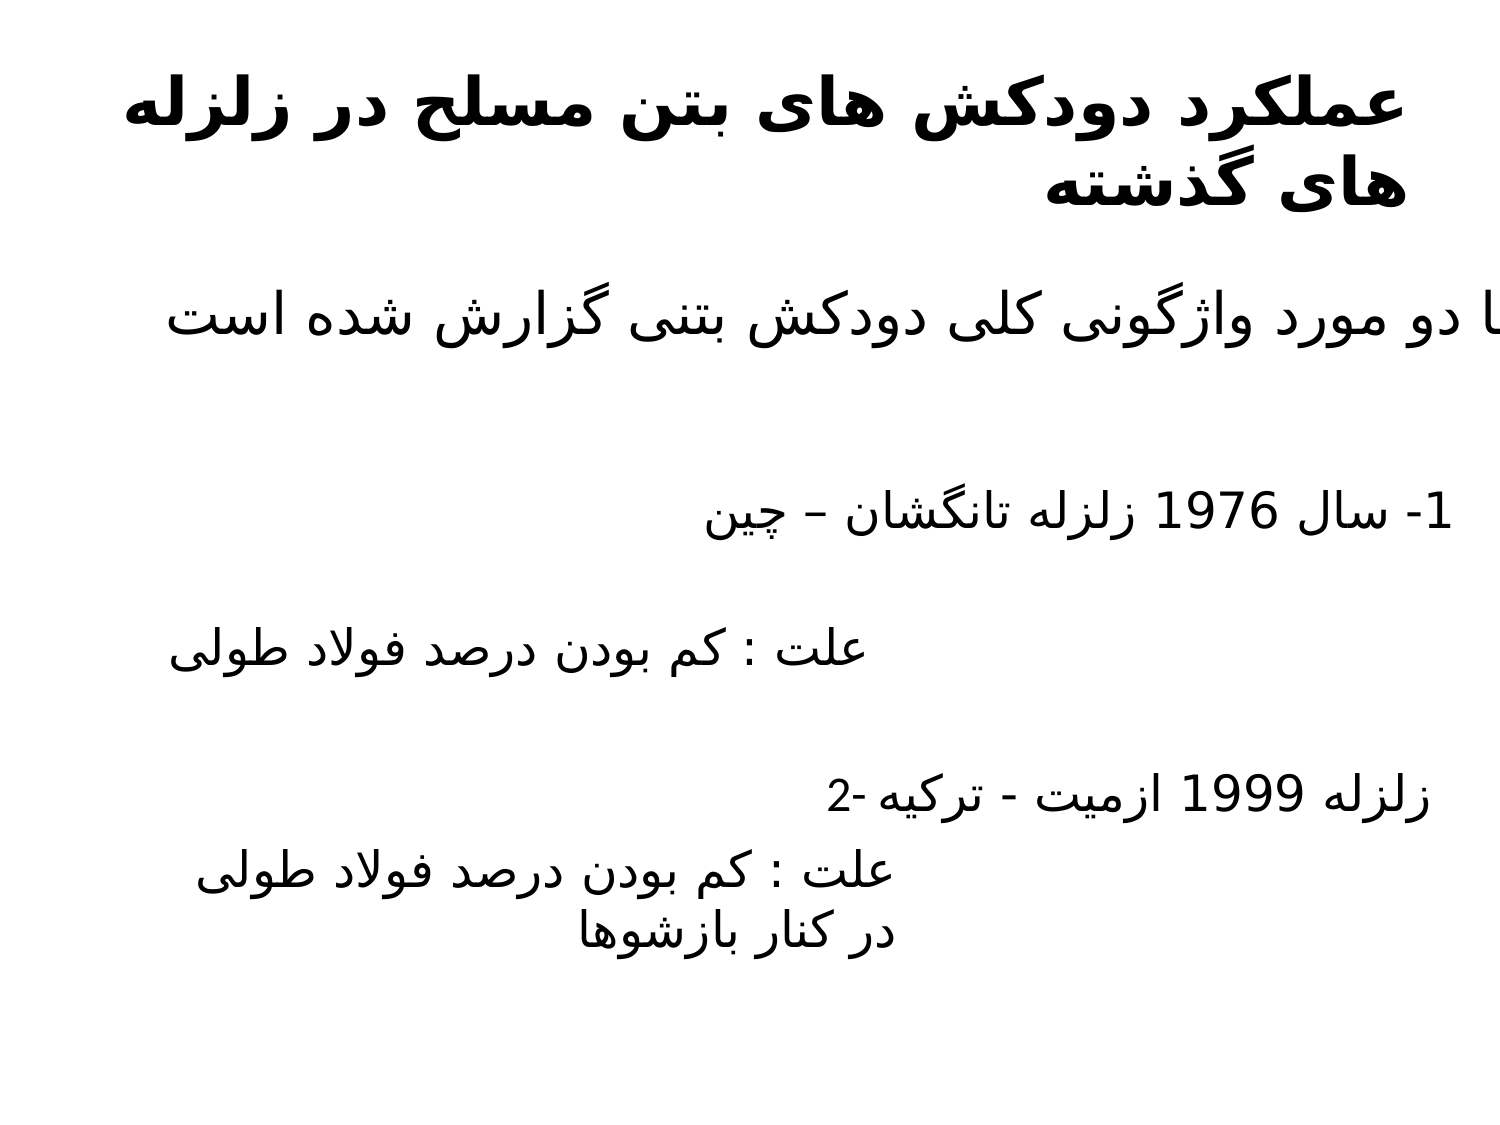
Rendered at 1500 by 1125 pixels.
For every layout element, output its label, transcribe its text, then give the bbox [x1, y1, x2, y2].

text_box تنها دو مورد واژگونی کلی دودکش بتنی گزارش شده است. [150, 268, 1500, 354]
text_box علت : کم بودن درصد فولاد طولی در کنار بازشوها [180, 829, 912, 965]
text_box 1- سال 1976 زلزله تانگشان – چین [689, 471, 1471, 547]
title عملکرد دودکش های بتن مسلح در زلزله های گذشته [75, 45, 1425, 233]
text_box 2- زلزله 1999 ازمیت - ترکیه [811, 754, 1447, 829]
text_box علت : کم بودن درصد فولاد طولی [153, 607, 902, 683]
